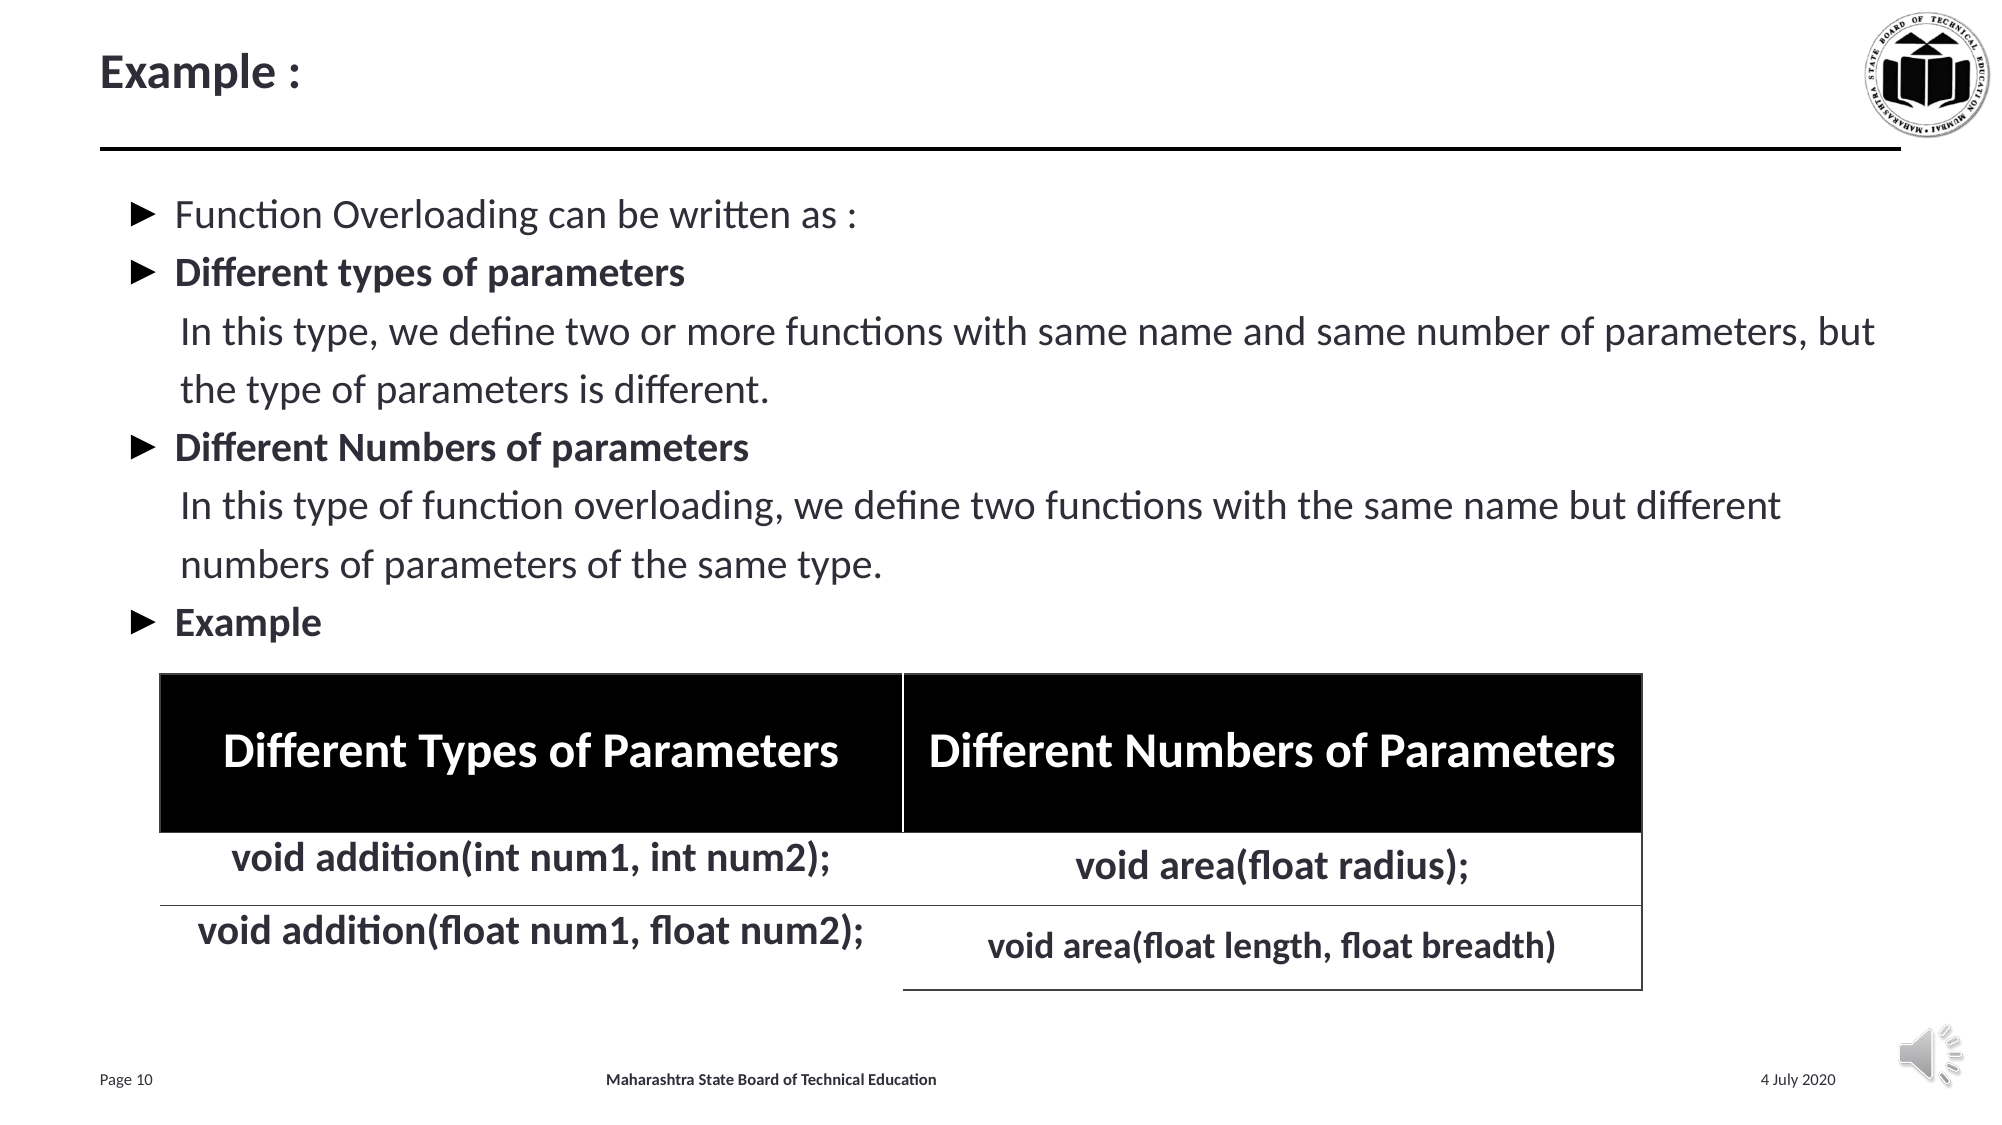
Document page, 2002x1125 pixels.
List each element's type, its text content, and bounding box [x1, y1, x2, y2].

table_header Different Numbers of Parameters [904, 675, 1641, 832]
table_cell void addition(int num1, int num2); [160, 833, 903, 905]
picture [1852, 0, 2001, 149]
table_cell void addition(float num1, float num2); [160, 906, 903, 990]
table_cell void area(float radius); [903, 833, 1641, 905]
title Example : [100, 48, 1901, 146]
picture [1898, 1022, 1966, 1090]
list Function Overloading can be written as : Different types of parameters In this type, we define two or more functions with same name and same number of parameters, but the type of parameters is different. Different Numbers of parameters In this type of function overloading, we define two functions with the same name but different numbers of parameters of the same type. Example [100, 186, 1901, 999]
table_header Different Types of Parameters [161, 675, 902, 832]
table_cell void area(float length, float breadth) [903, 906, 1641, 989]
